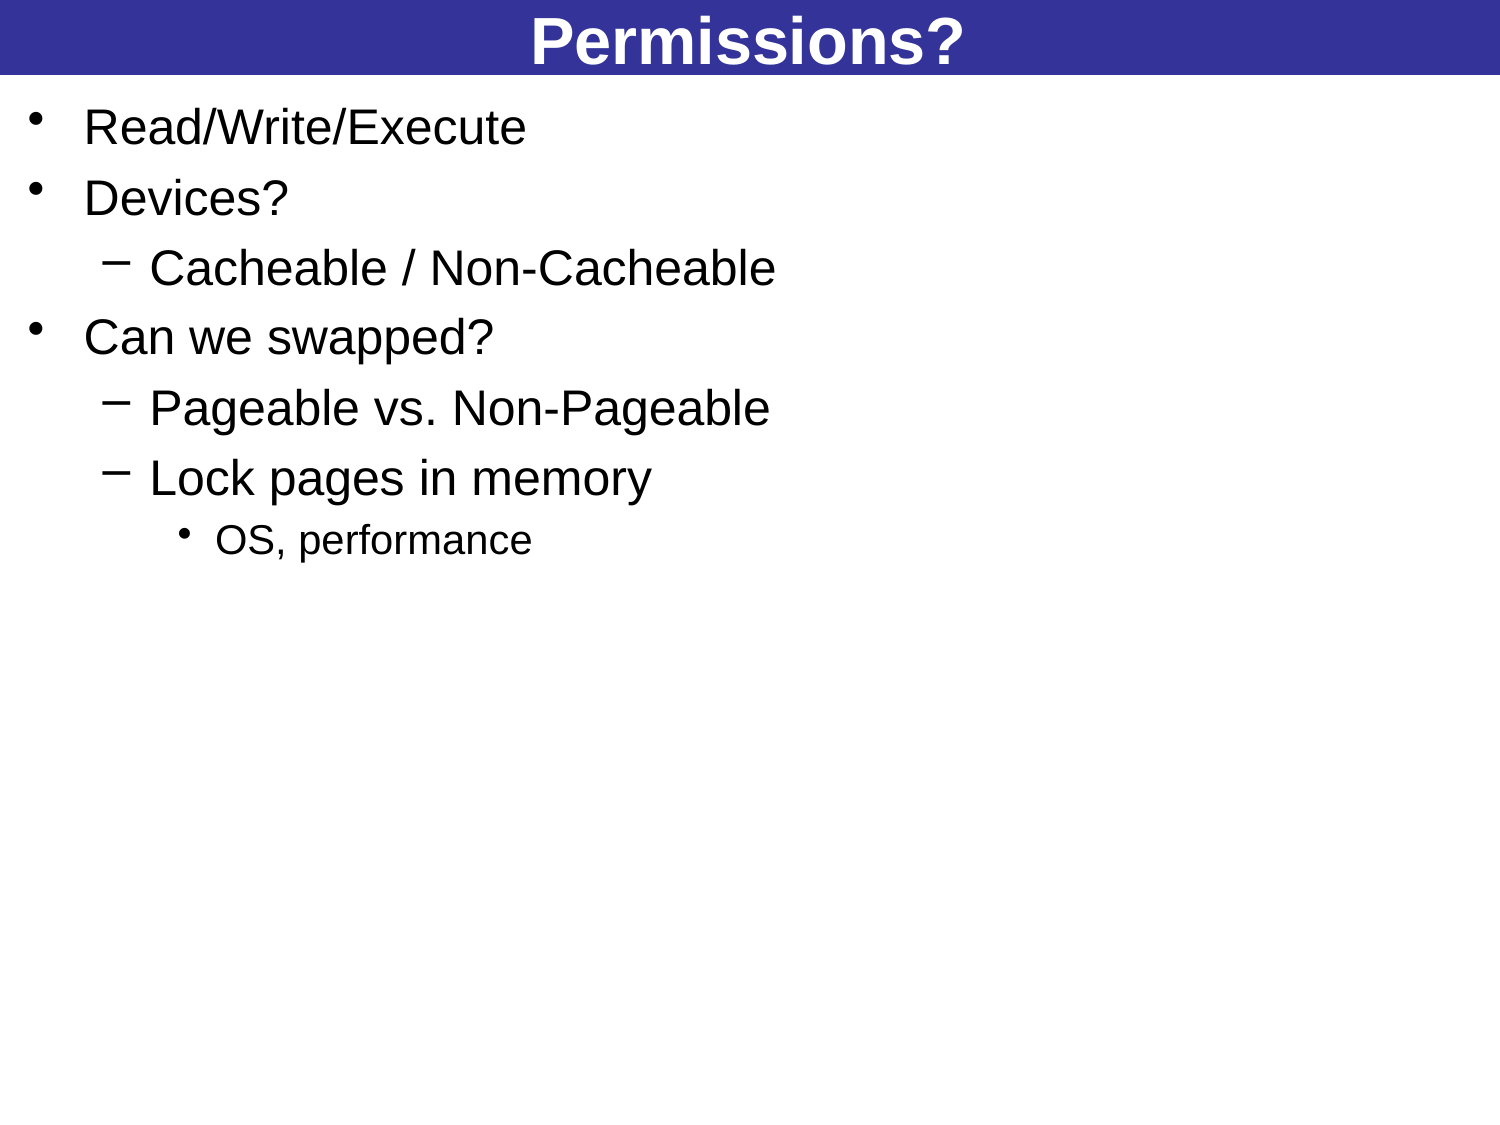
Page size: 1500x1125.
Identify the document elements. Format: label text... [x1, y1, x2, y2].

list Read/Write/Execute Devices? Cacheable / Non-Cacheable Can we swapped? Pageable vs. Non-Pageable Lock pages in memory OS, performance [12, 87, 1488, 1088]
title Permissions? [0, 0, 1500, 75]
